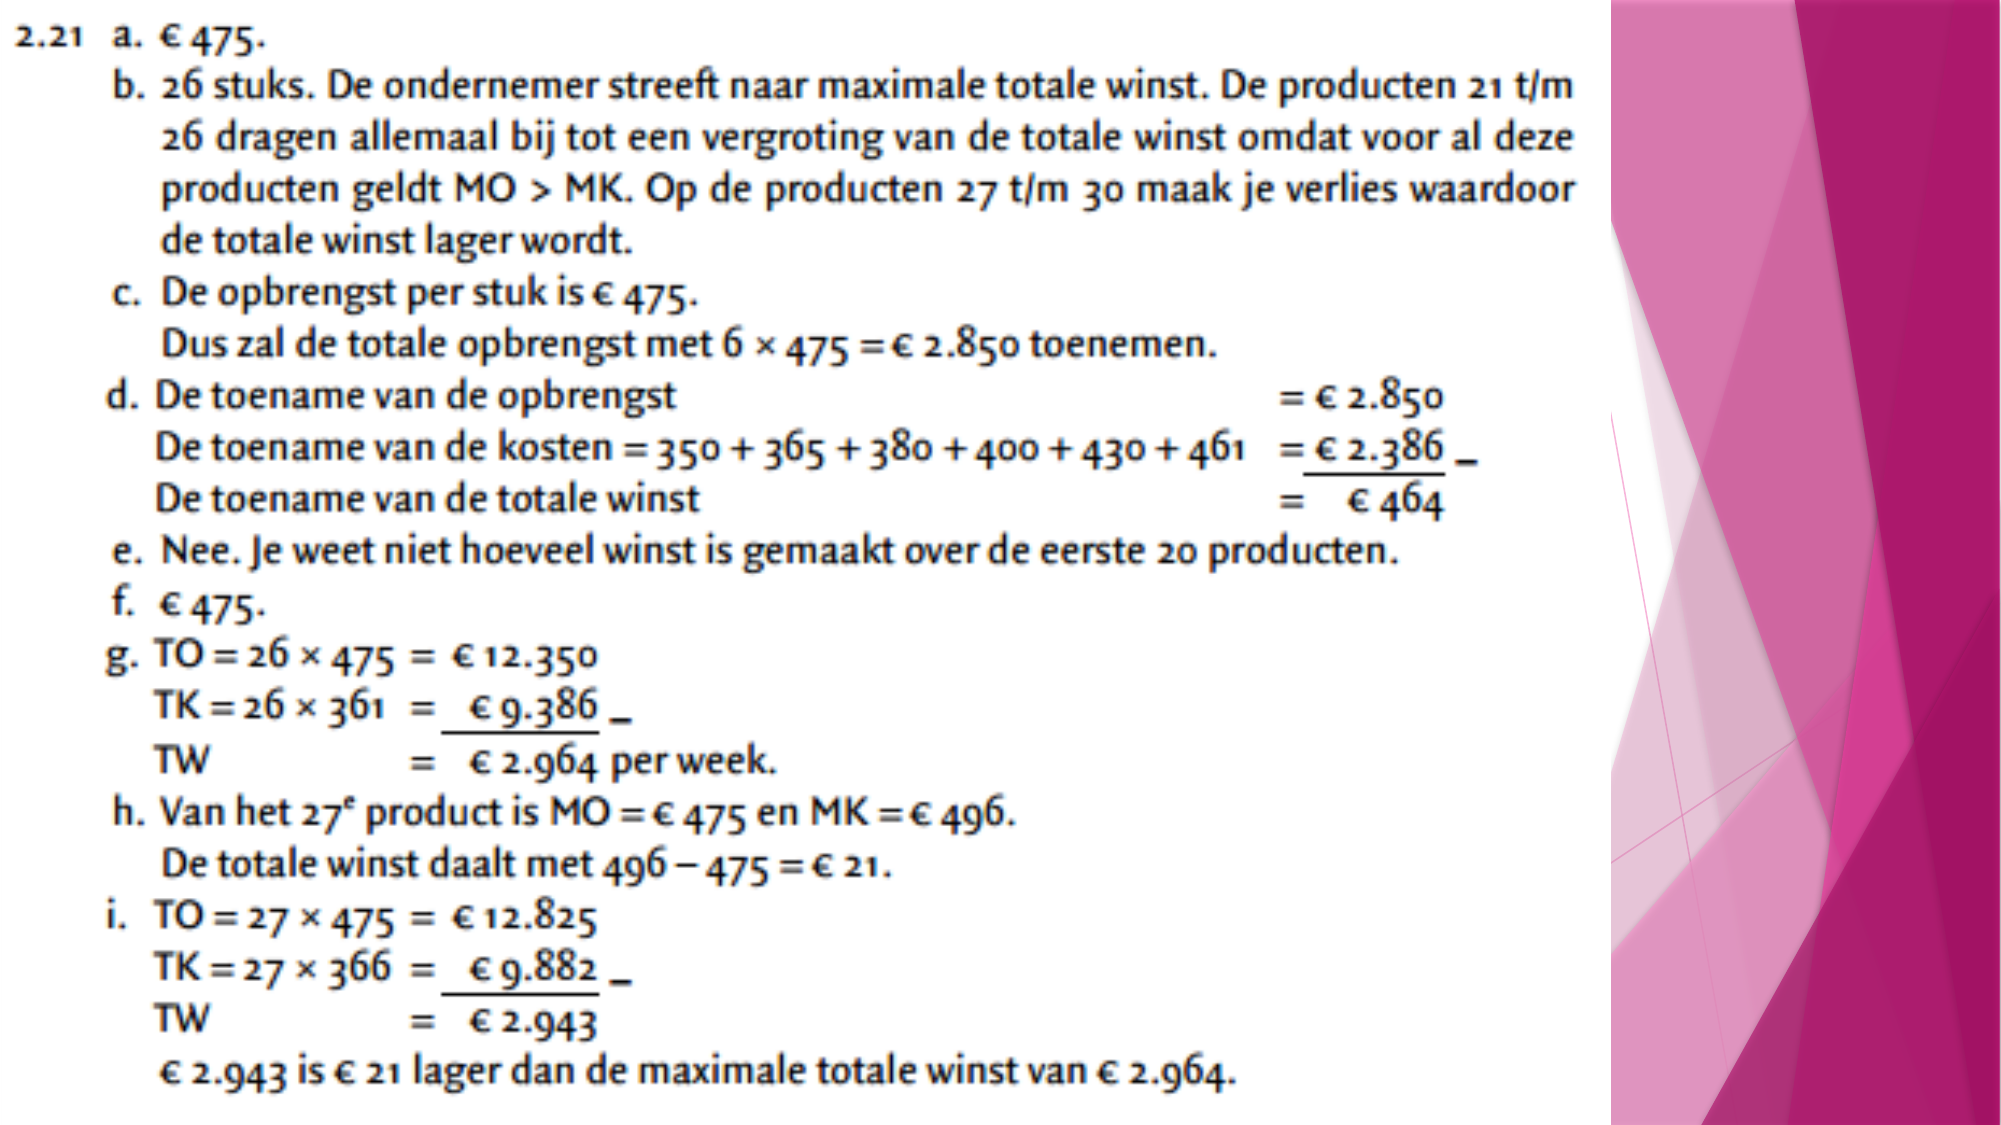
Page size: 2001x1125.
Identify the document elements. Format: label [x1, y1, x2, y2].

picture [0, 0, 1611, 1125]
